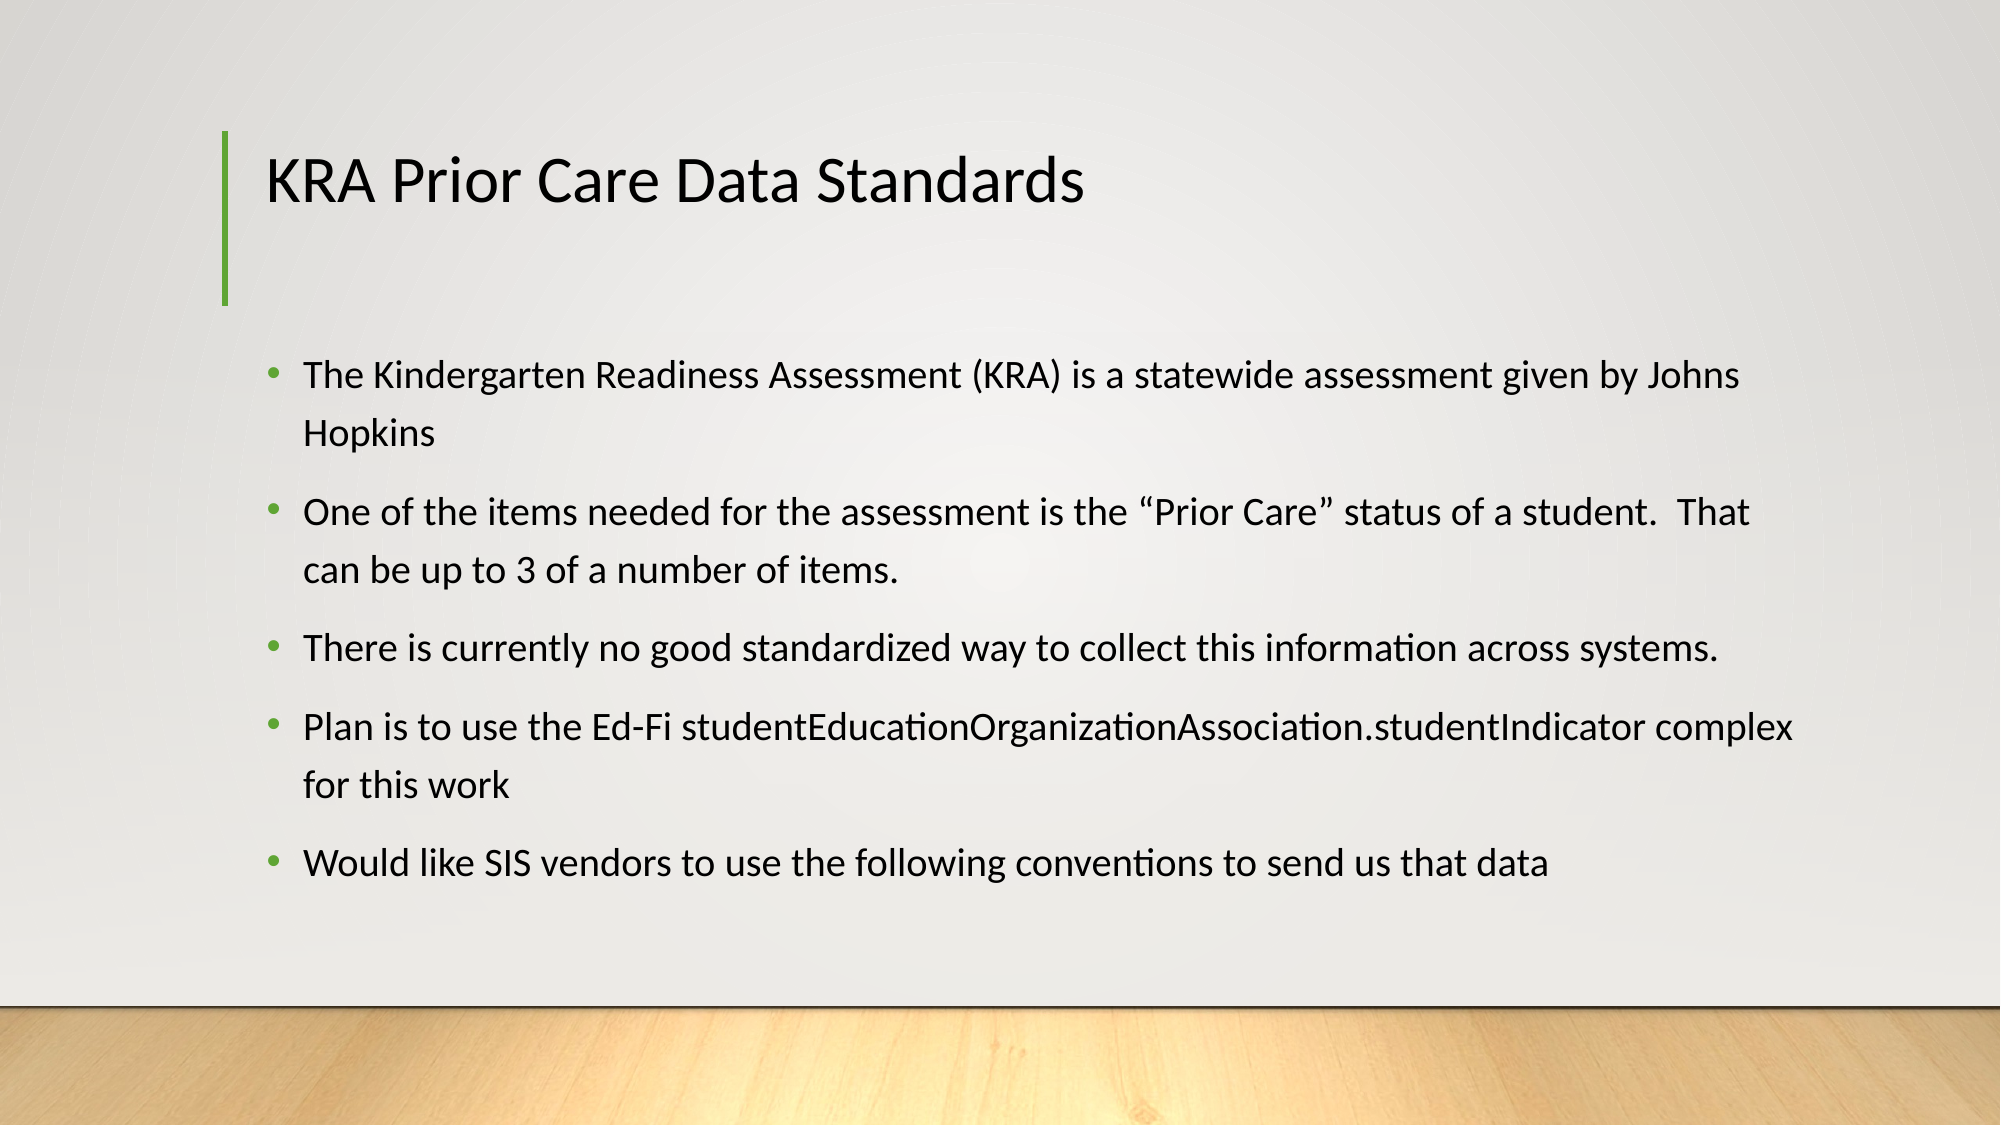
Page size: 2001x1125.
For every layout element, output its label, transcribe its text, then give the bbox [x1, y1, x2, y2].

list The Kindergarten Readiness Assessment (KRA) is a statewide assessment given by Johns Hopkins One of the items needed for the assessment is the “Prior Care” status of a student. That can be up to 3 of a number of items. There is currently no good standardized way to collect this information across systems. Plan is to use the Ed-Fi studentEducationOrganizationAssociation.studentIndicator complex for this work Would like SIS vendors to use the following conventions to send us that data [251, 330, 1814, 897]
picture [0, 1006, 2000, 1125]
title KRA Prior Care Data Standards [251, 131, 1814, 305]
